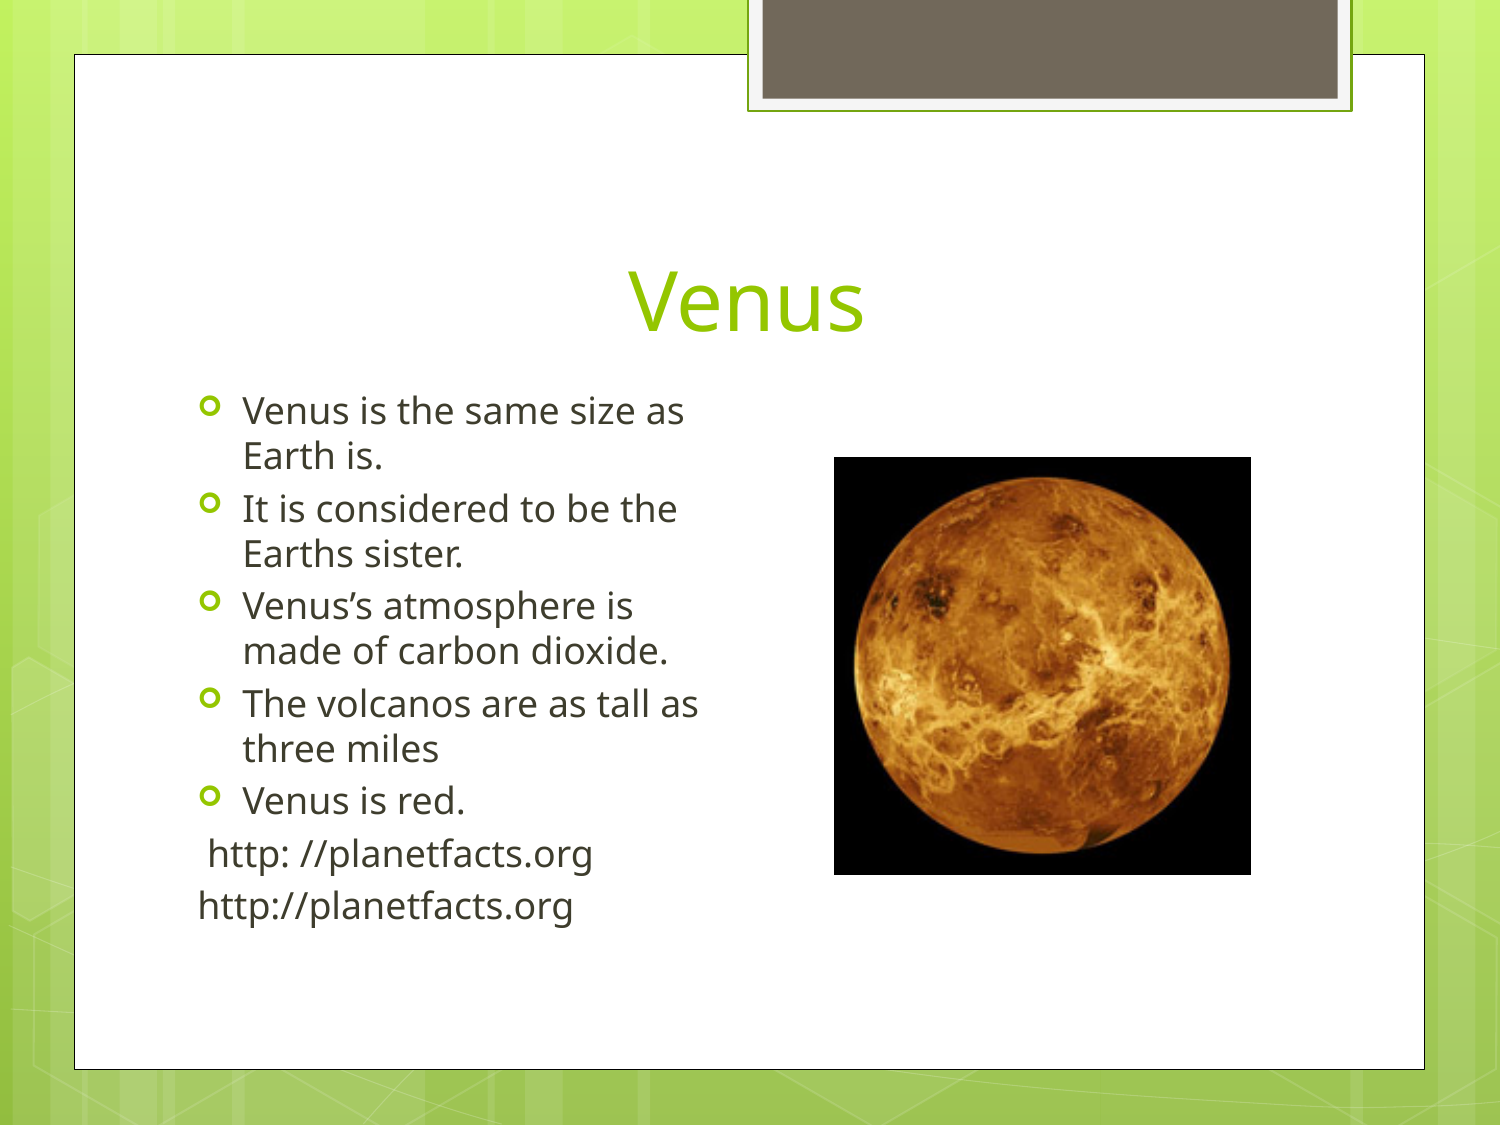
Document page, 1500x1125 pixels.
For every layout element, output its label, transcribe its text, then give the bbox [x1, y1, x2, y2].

title Venus [171, 168, 1324, 357]
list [833, 457, 1251, 875]
list Venus is the same size as Earth is. It is considered to be the Earths sister. Venus’s atmosphere is made of carbon dioxide. The volcanos are as tall as three miles Venus is red. http: //planetfacts.org http://planetfacts.org [171, 379, 732, 953]
